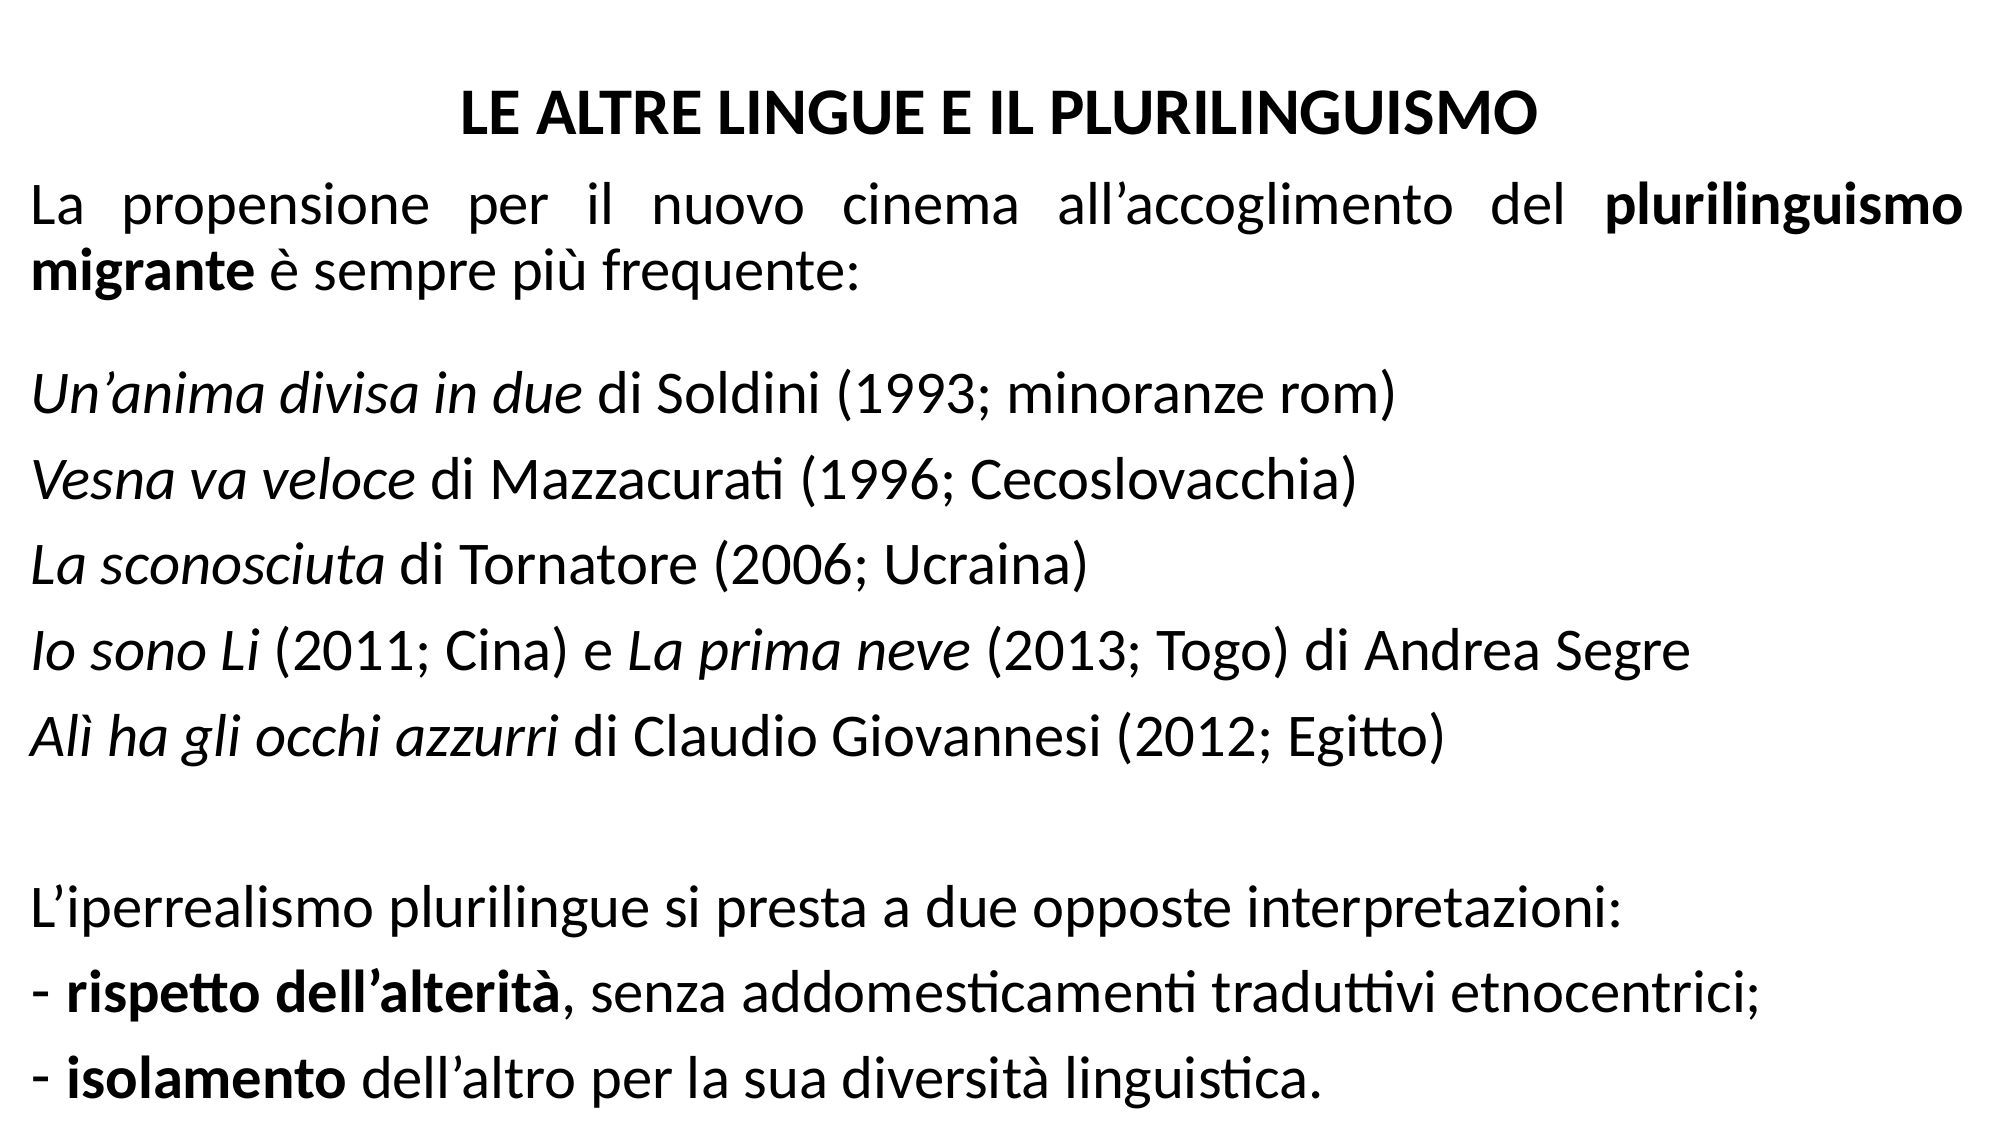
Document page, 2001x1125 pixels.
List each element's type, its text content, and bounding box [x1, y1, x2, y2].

title LE ALTRE LINGUE E IL PLURILINGUISMO [137, 59, 1863, 165]
list La propensione per il nuovo cinema all’accoglimento del plurilinguismo migrante è sempre più frequente: Un’anima divisa in due di Soldini (1993; minoranze rom) Vesna va veloce di Mazzacurati (1996; Cecoslovacchia) La sconosciuta di Tornatore (2006; Ucraina) Io sono Li (2011; Cina) e La prima neve (2013; Togo) di Andrea Segre Alì ha gli occhi azzurri di Claudio Giovannesi (2012; Egitto) L’iperrealismo plurilingue si presta a due opposte interpretazioni: rispetto dell’alterità, senza addomesticamenti traduttivi etnocentrici; isolamento dell’altro per la sua diversità linguistica. [15, 165, 1980, 1125]
